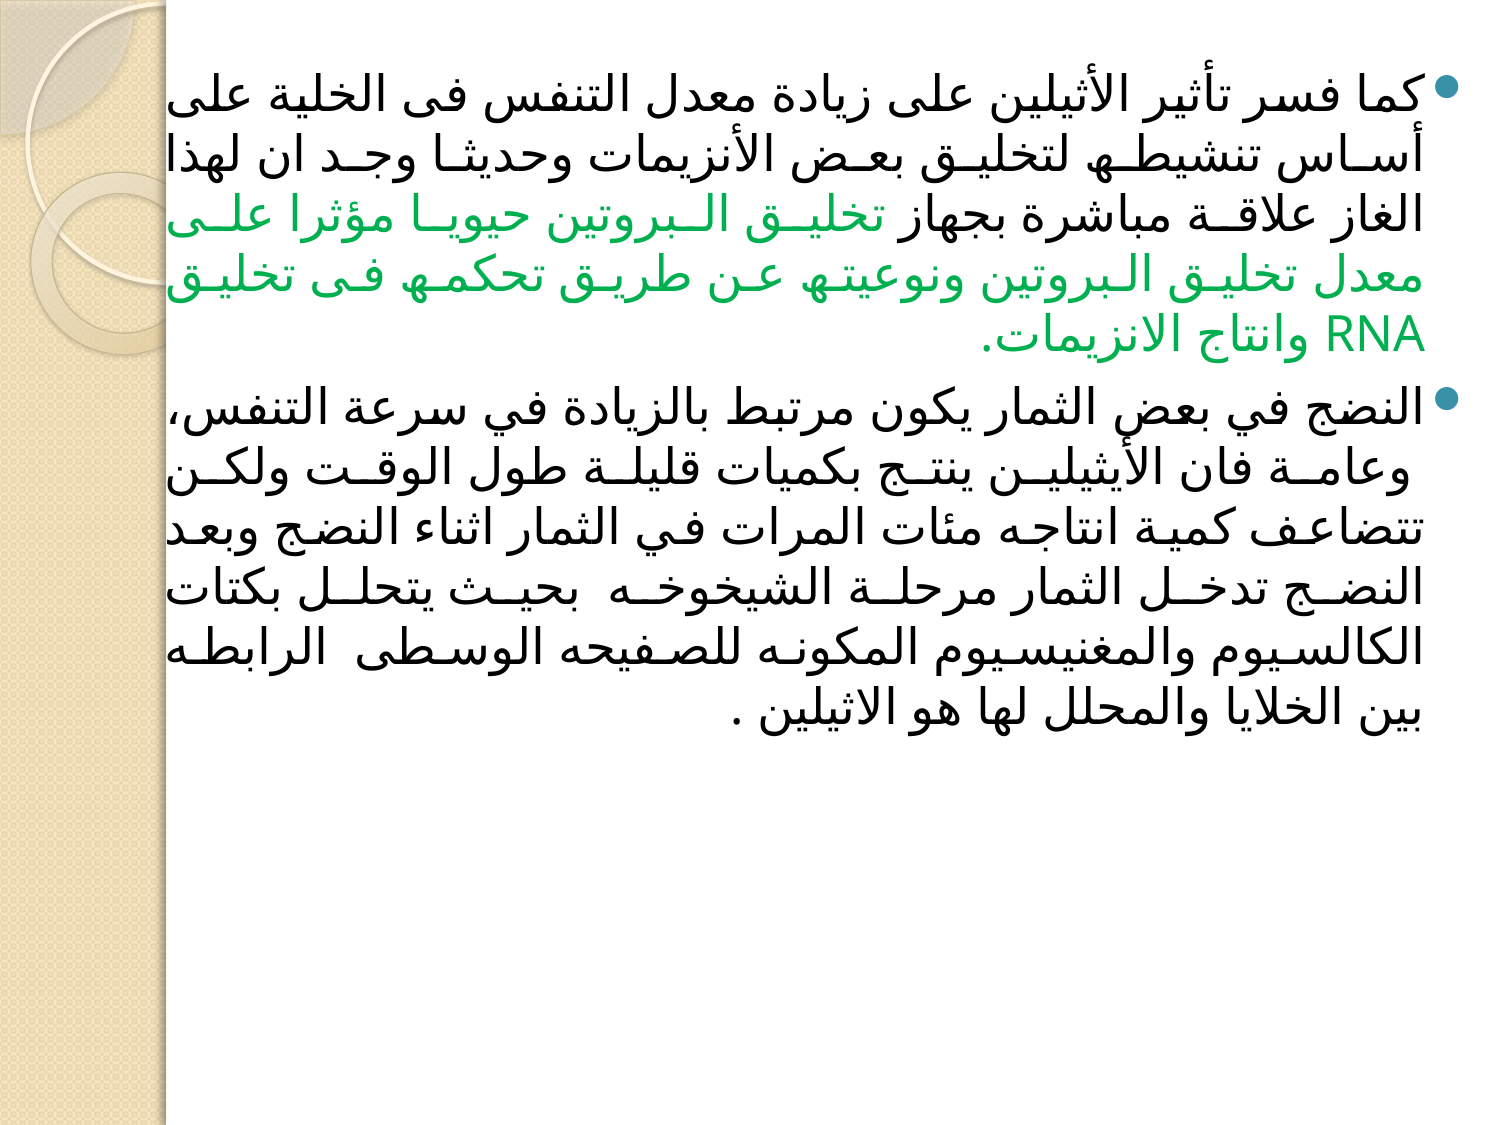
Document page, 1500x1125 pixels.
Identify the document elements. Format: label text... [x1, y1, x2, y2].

list كما فسر تأثیر الأثیلین على زیادة معدل التنفس فى الخلیة على أساس تنشیطھ لتخلیق بعض الأنزیمات وحدیثا وجد ان لھذا الغاز علاقة مباشرة بجھاز تخلیق البروتین حیویا مؤثرا على معدل تخلیق البروتین ونوعیتھ عن طریق تحكمھ فى تخليق RNA وانتاج الانزیمات. النضج في بعض الثمار يكون مرتبط بالزيادة في سرعة التنفس، وعامة فان الأيثيلين ينتج بكميات قليلة طول الوقت ولكن تتضاعف كمية انتاجه مئات المرات في الثمار اثناء النضج وبعد النضج تدخل الثمار مرحلة الشيخوخه بحيث يتحلل بكتات الكالسيوم والمغنيسيوم المكونه للصفيحه الوسطى الرابطه بين الخلايا والمحلل لها هو الاثيلين . [150, 54, 1500, 972]
